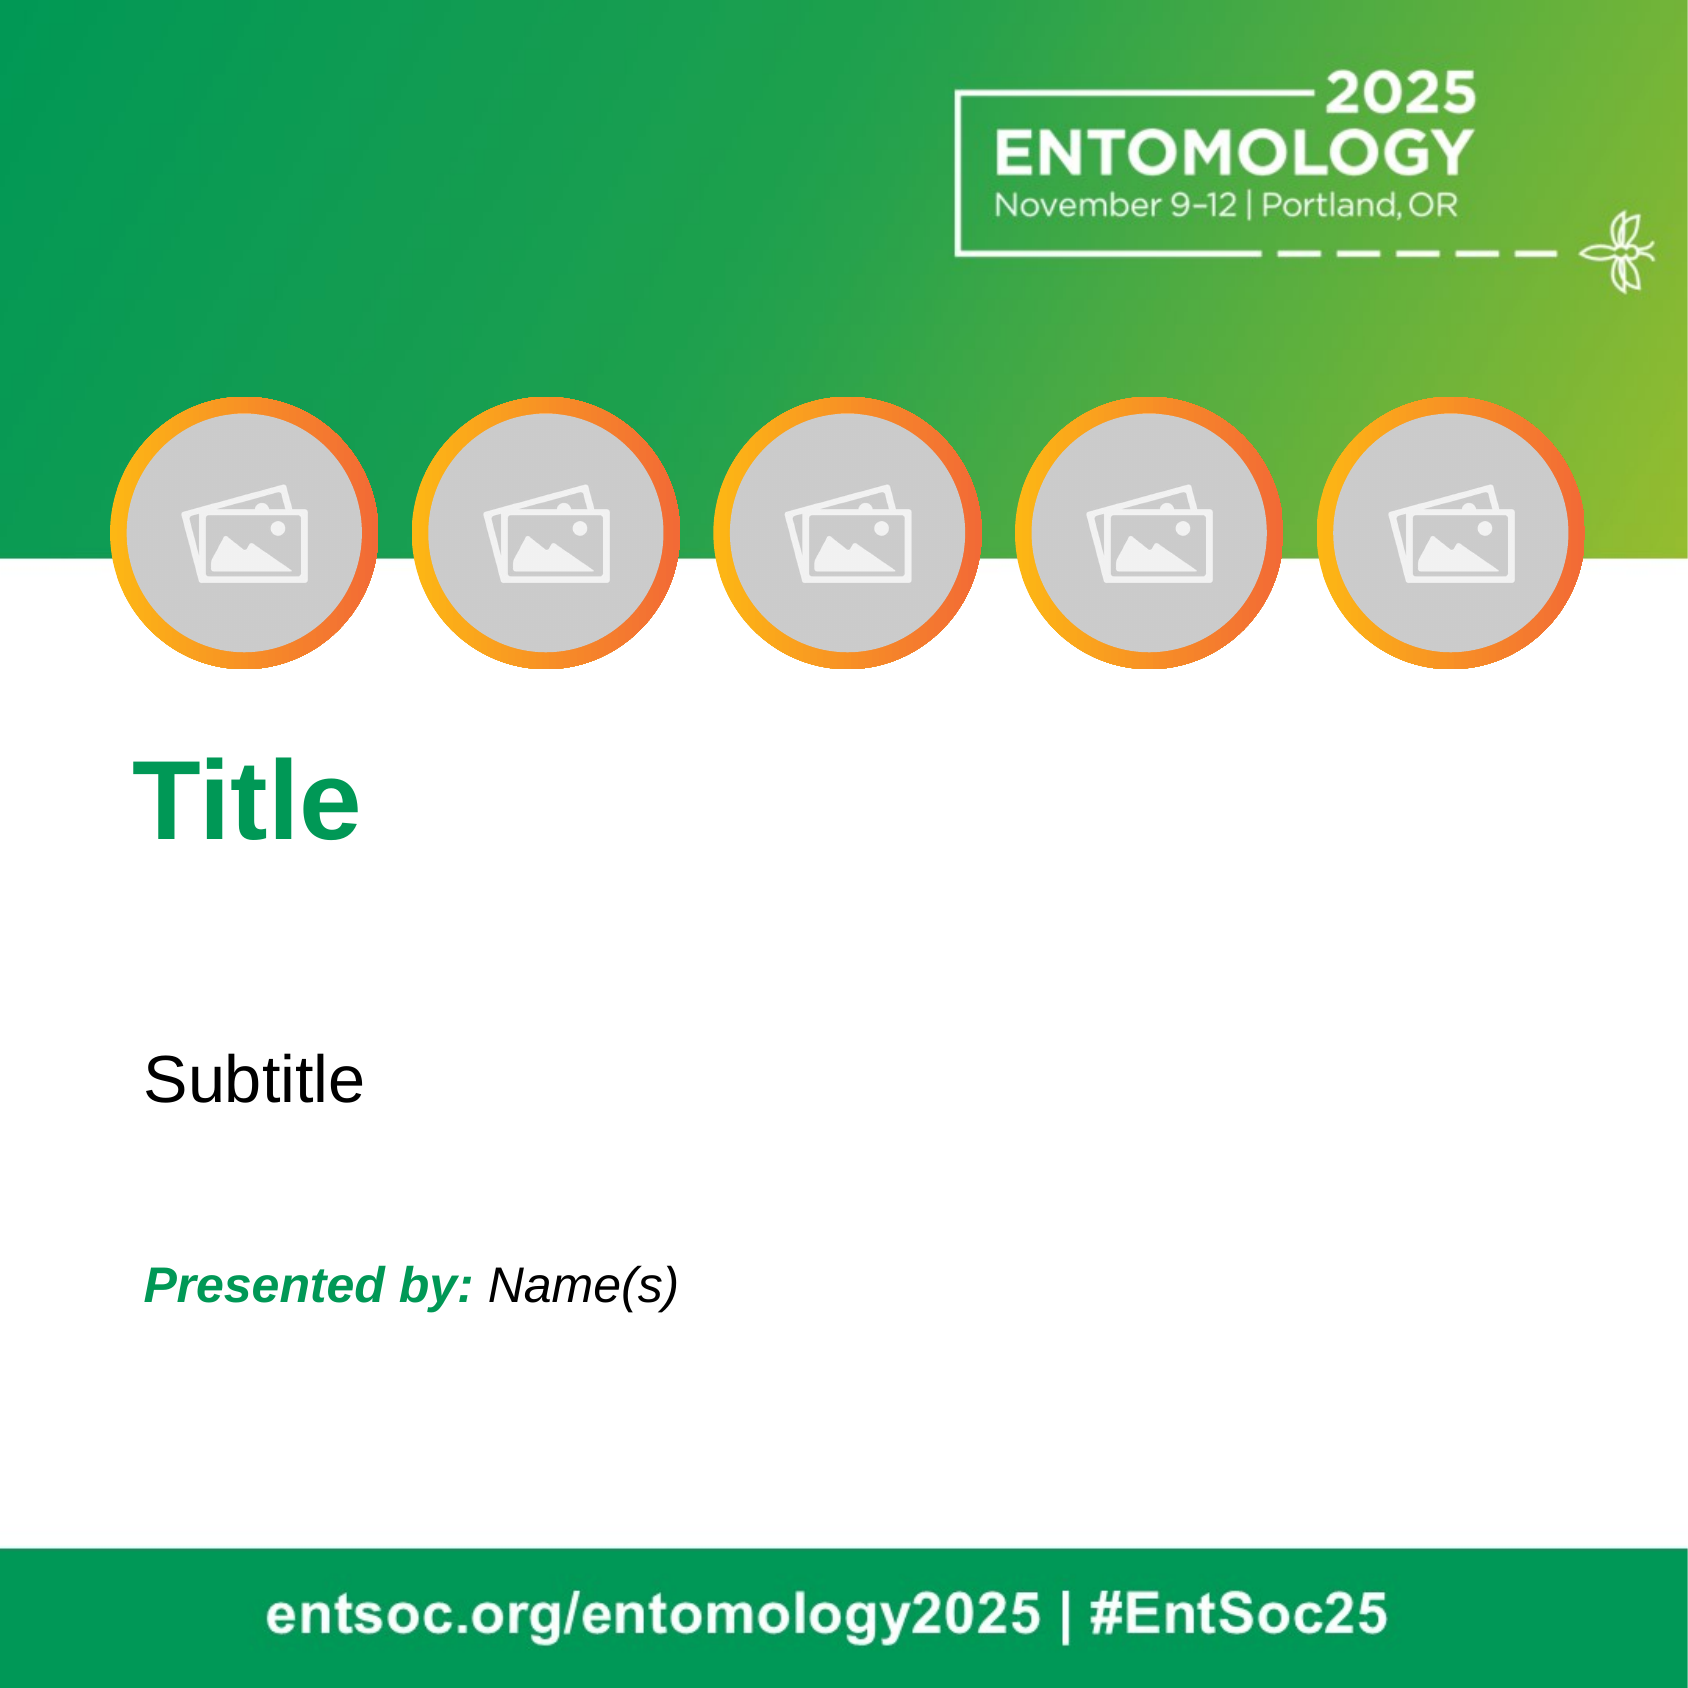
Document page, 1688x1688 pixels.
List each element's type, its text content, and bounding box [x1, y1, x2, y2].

text_box [110, 396, 379, 670]
text_box [1014, 396, 1284, 670]
text_box [411, 396, 681, 670]
picture [0, 0, 1688, 1688]
text_box [126, 413, 362, 653]
text_box Title [132, 727, 1469, 863]
text_box [1316, 396, 1585, 670]
text_box Subtitle [128, 1028, 1607, 1124]
text_box [713, 396, 982, 670]
text_box [428, 413, 664, 653]
text_box [1031, 413, 1267, 653]
text_box Presented by: Name(s) [128, 1244, 1607, 1320]
text_box [729, 413, 966, 653]
text_box [1333, 413, 1569, 653]
